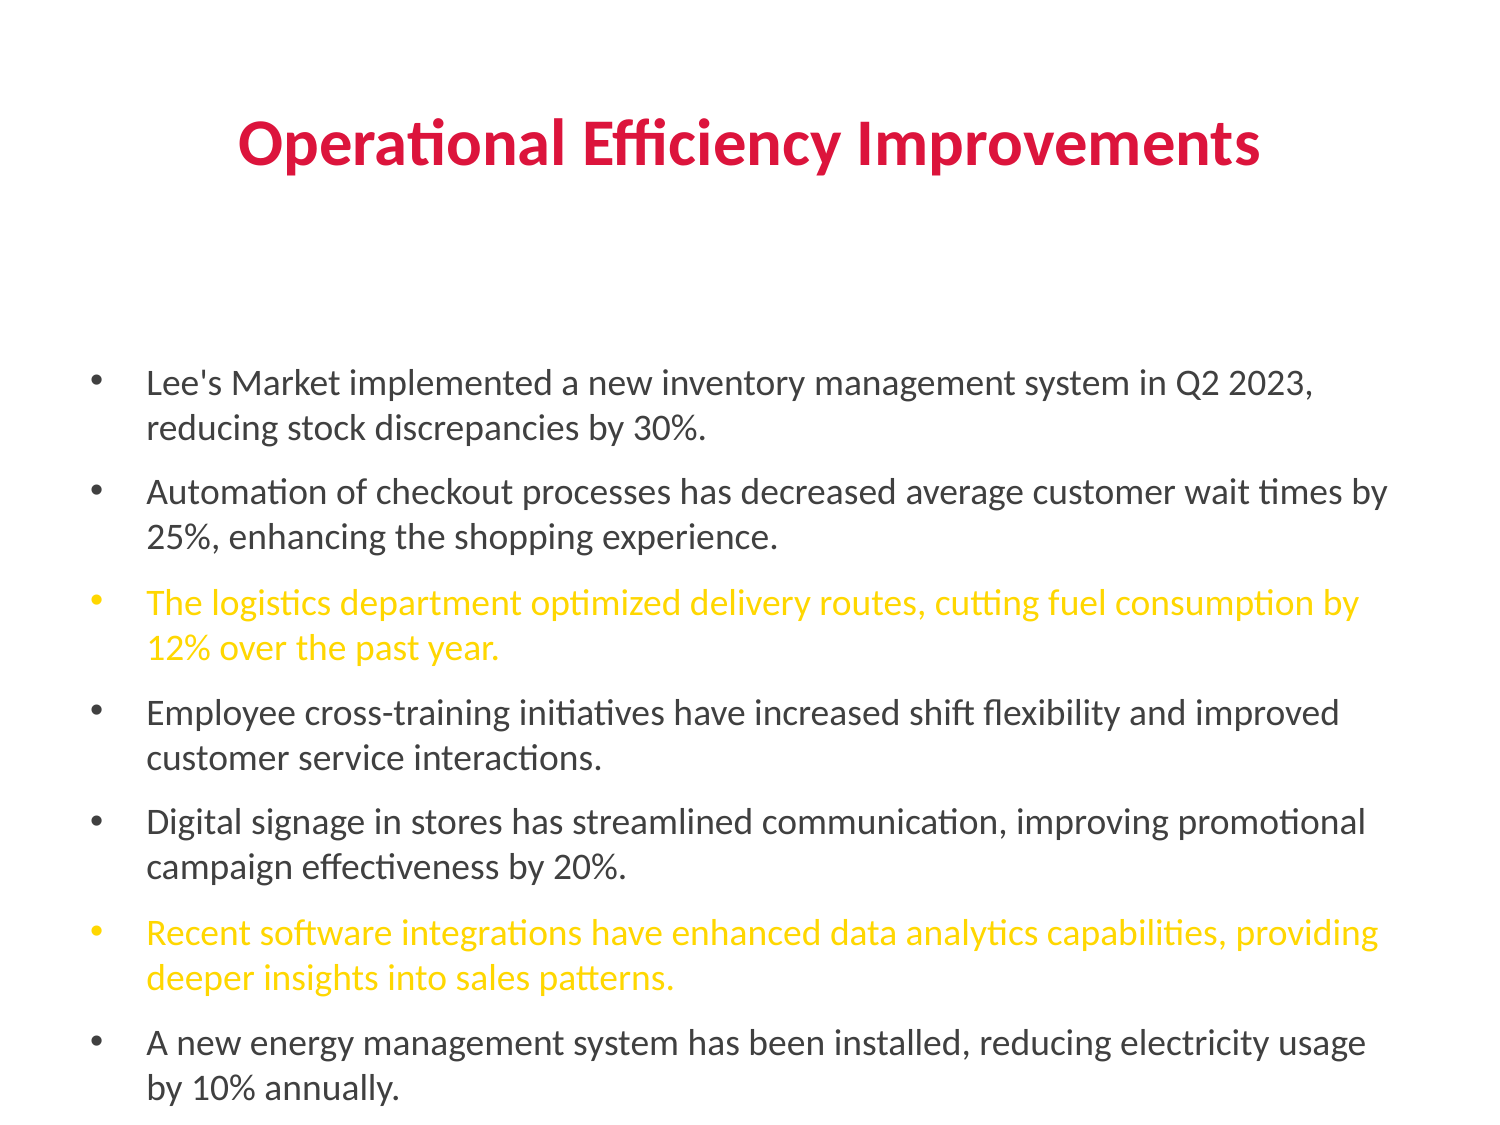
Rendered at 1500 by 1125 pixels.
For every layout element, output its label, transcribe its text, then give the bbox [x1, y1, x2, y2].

title Operational Efficiency Improvements [75, 45, 1425, 233]
list Lee's Market implemented a new inventory management system in Q2 2023, reducing stock discrepancies by 30%. Automation of checkout processes has decreased average customer wait times by 25%, enhancing the shopping experience. The logistics department optimized delivery routes, cutting fuel consumption by 12% over the past year. Employee cross-training initiatives have increased shift flexibility and improved customer service interactions. Digital signage in stores has streamlined communication, improving promotional campaign effectiveness by 20%. Recent software integrations have enhanced data analytics capabilities, providing deeper insights into sales patterns. A new energy management system has been installed, reducing electricity usage by 10% annually. [75, 262, 1425, 1005]
